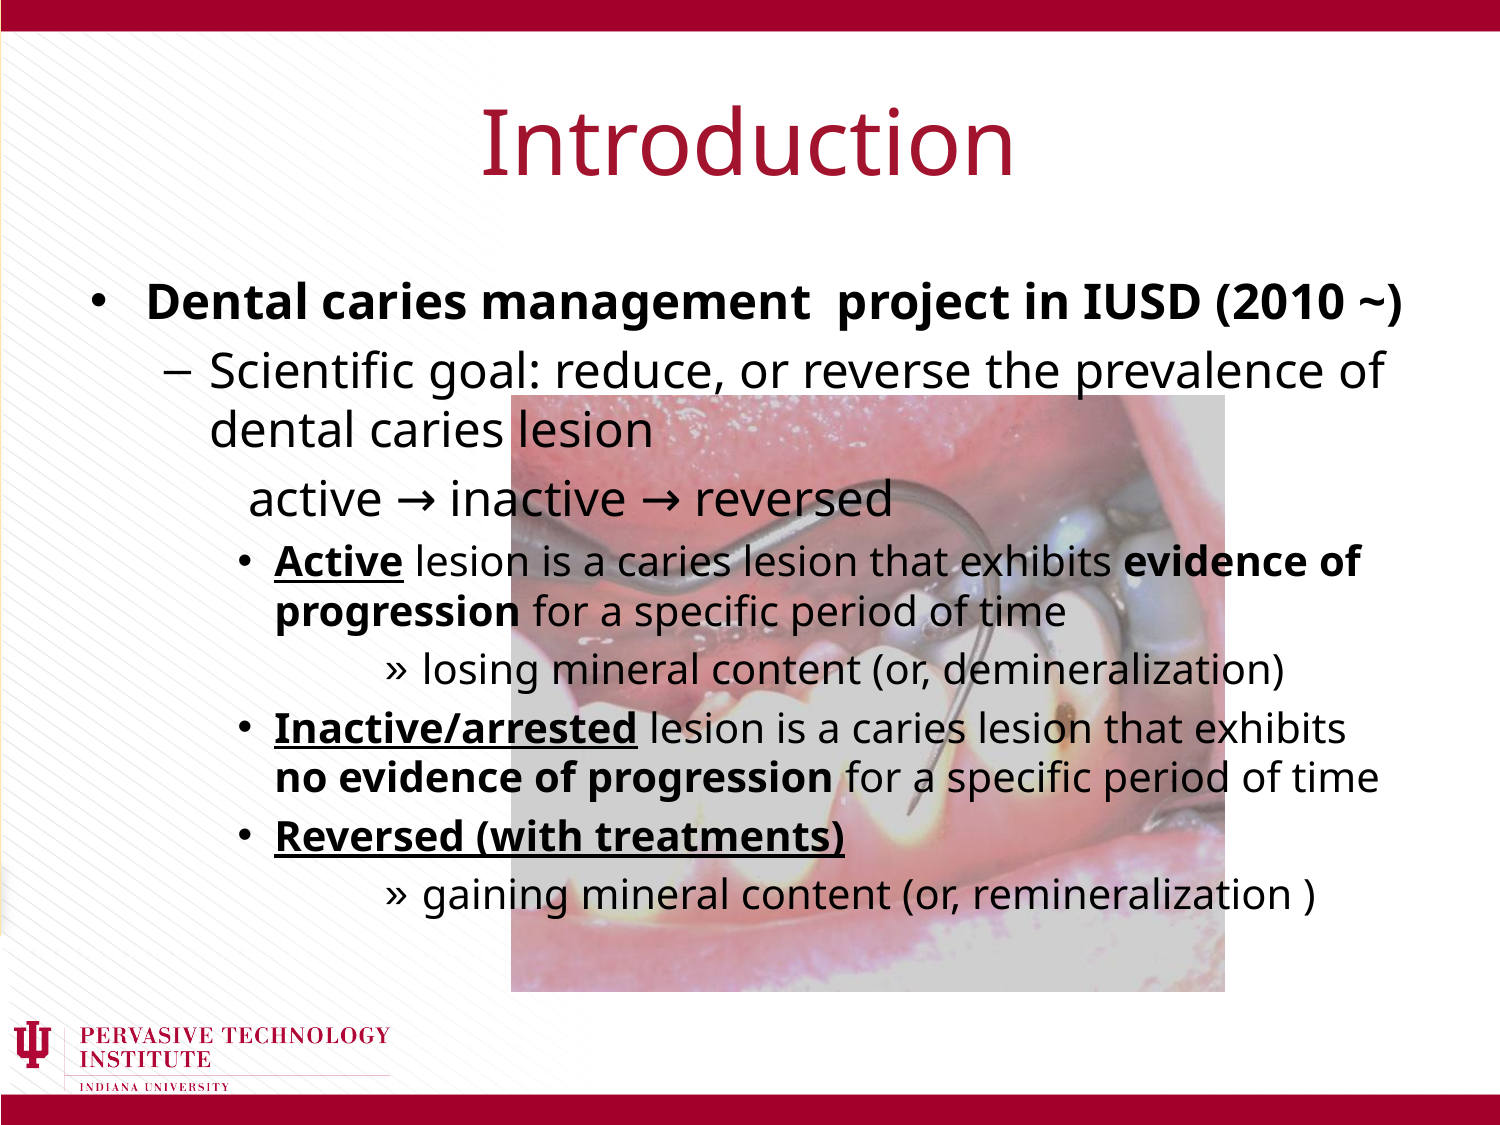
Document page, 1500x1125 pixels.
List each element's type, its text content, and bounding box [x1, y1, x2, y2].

picture [0, 0, 1500, 1125]
list Dental caries management project in IUSD (2010 ~) Scientific goal: reduce, or reverse the prevalence of dental caries lesion active → inactive → reversed Active lesion is a caries lesion that exhibits evidence of progression for a specific period of time losing mineral content (or, demineralization) Inactive/arrested lesion is a caries lesion that exhibits no evidence of progression for a specific period of time Reversed (with treatments) gaining mineral content (or, remineralization ) [75, 262, 1425, 1005]
title Introduction [75, 45, 1425, 233]
